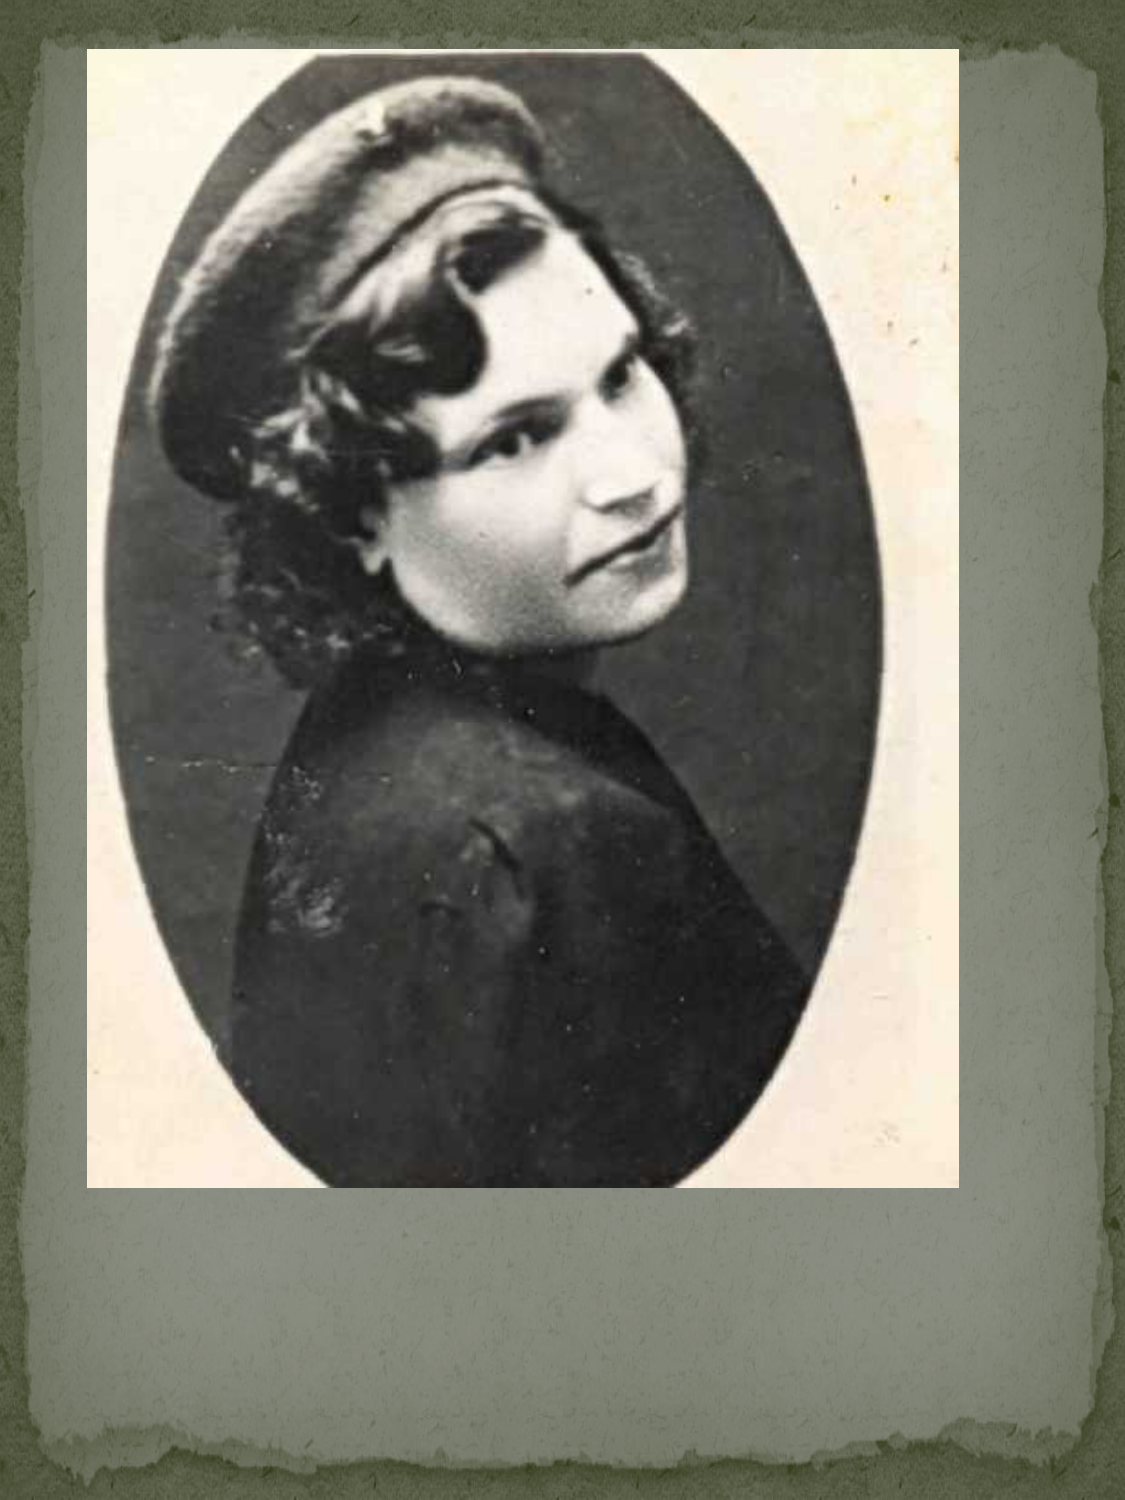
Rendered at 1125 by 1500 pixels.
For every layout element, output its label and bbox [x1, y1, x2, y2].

picture [87, 49, 959, 1188]
